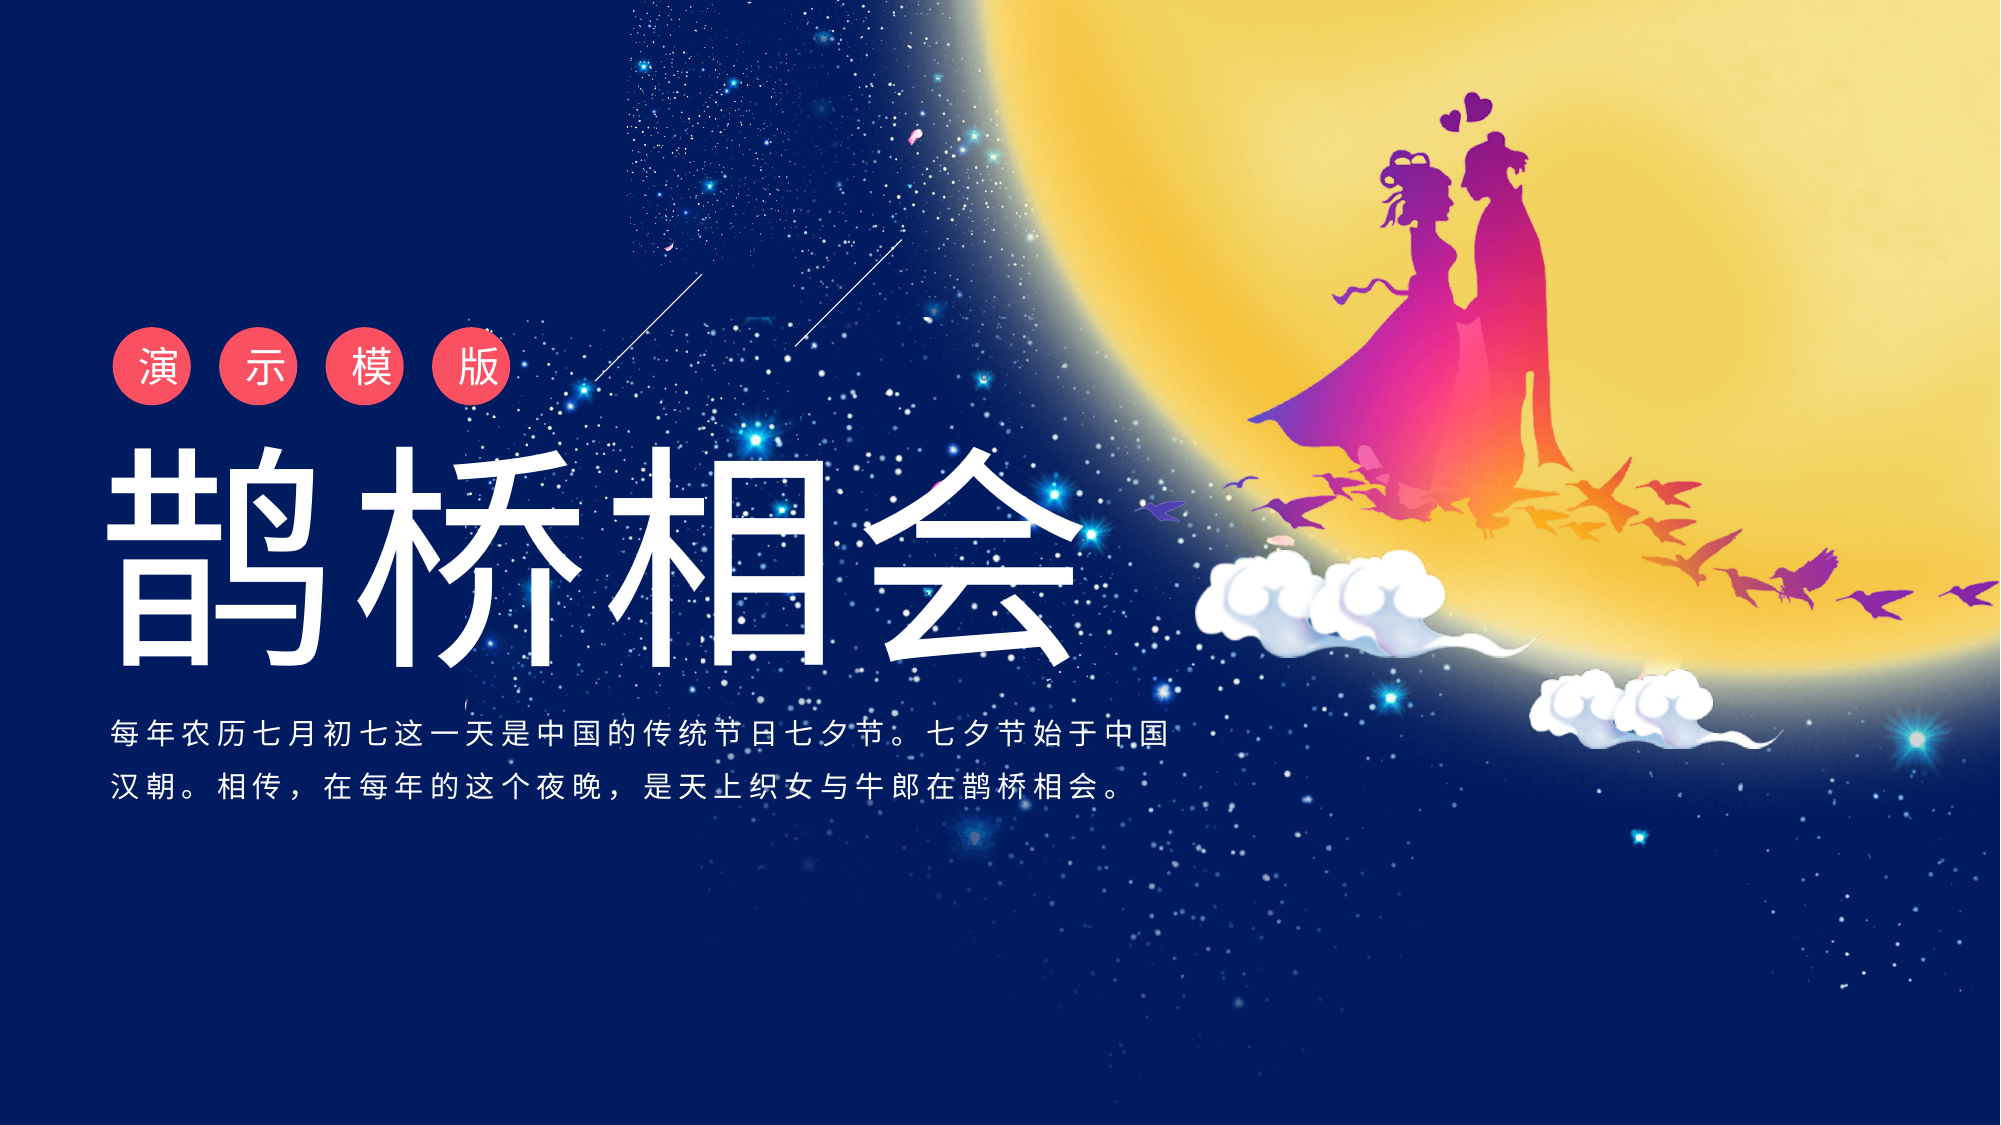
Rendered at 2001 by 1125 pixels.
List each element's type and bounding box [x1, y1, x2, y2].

picture [193, 0, 2000, 1104]
text_box [83, 239, 1320, 813]
